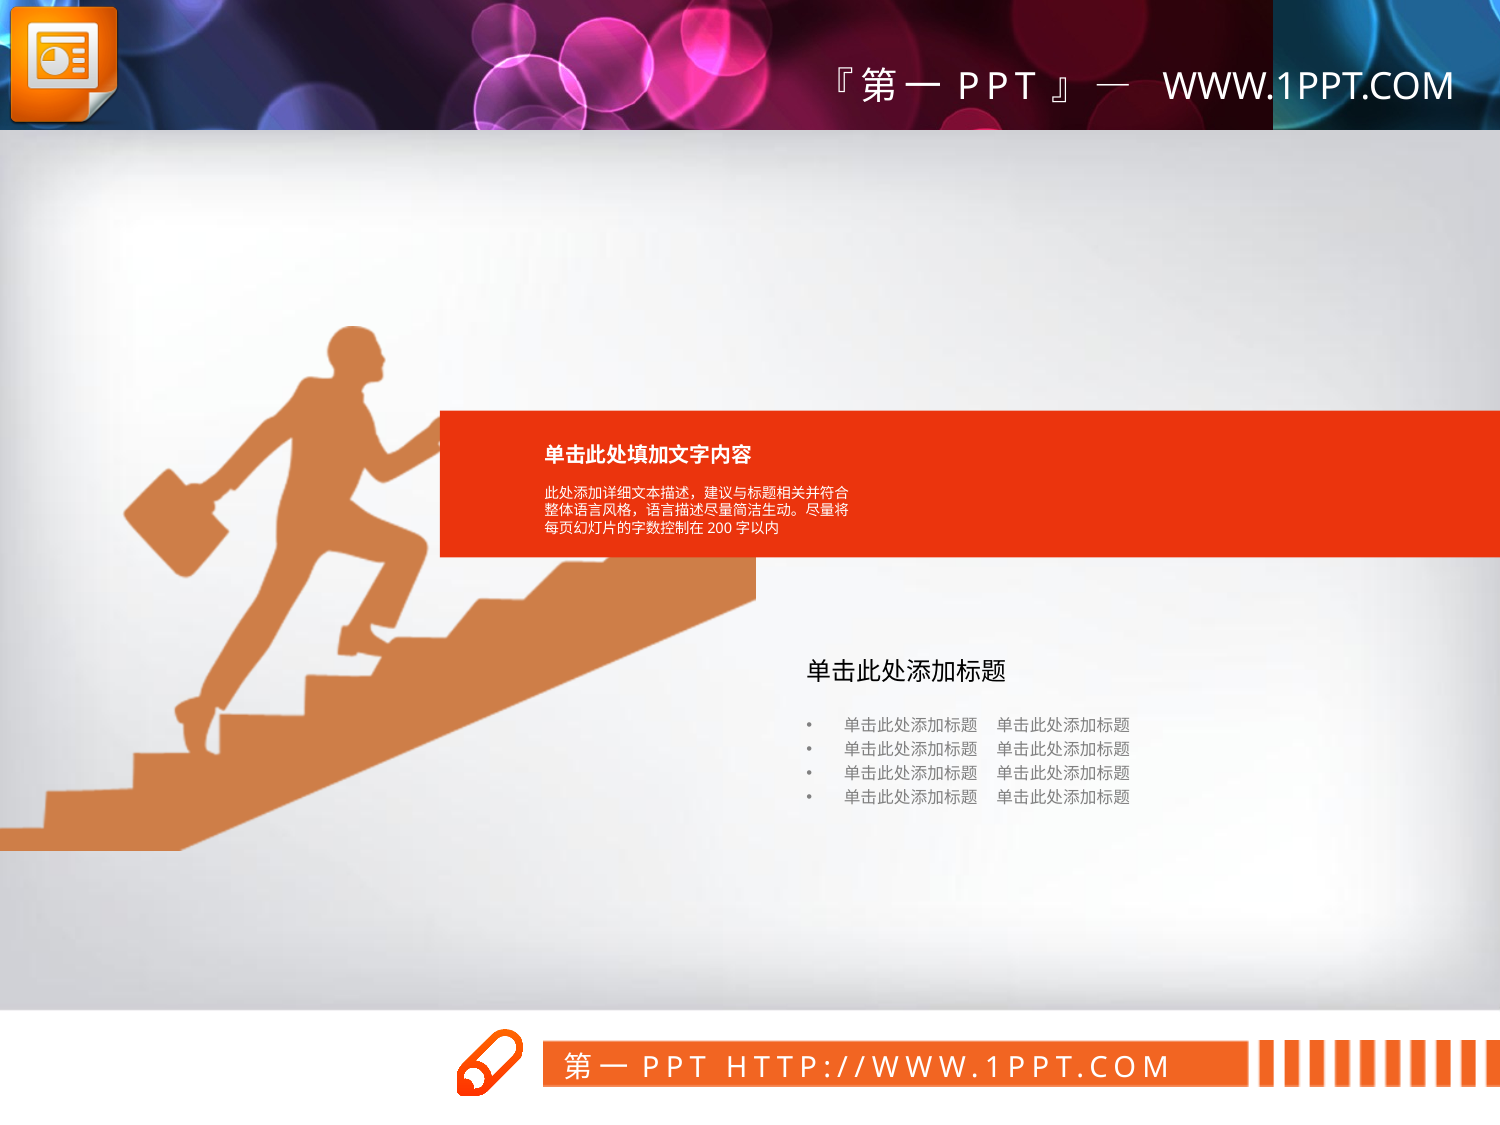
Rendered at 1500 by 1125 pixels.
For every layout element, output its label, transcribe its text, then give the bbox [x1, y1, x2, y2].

text_box [761, 410, 1500, 558]
text_box 单击此处添加标题 [786, 645, 1275, 696]
text_box 单击此处填加文字内容 此处添加详细文本描述，建议与标题相关并符合整体语言风格，语言描述尽量简洁生动。尽量将每页幻灯片的字数控制在200字以内 [761, 431, 872, 547]
picture [0, 0, 1500, 1012]
picture [543, 1040, 1500, 1087]
text_box 单击此处添加标题 单击此处添加标题 单击此处添加标题 单击此处添加标题 单击此处添加标题 单击此处添加标题 单击此处添加标题 单击此处添加标题 [786, 700, 1235, 817]
